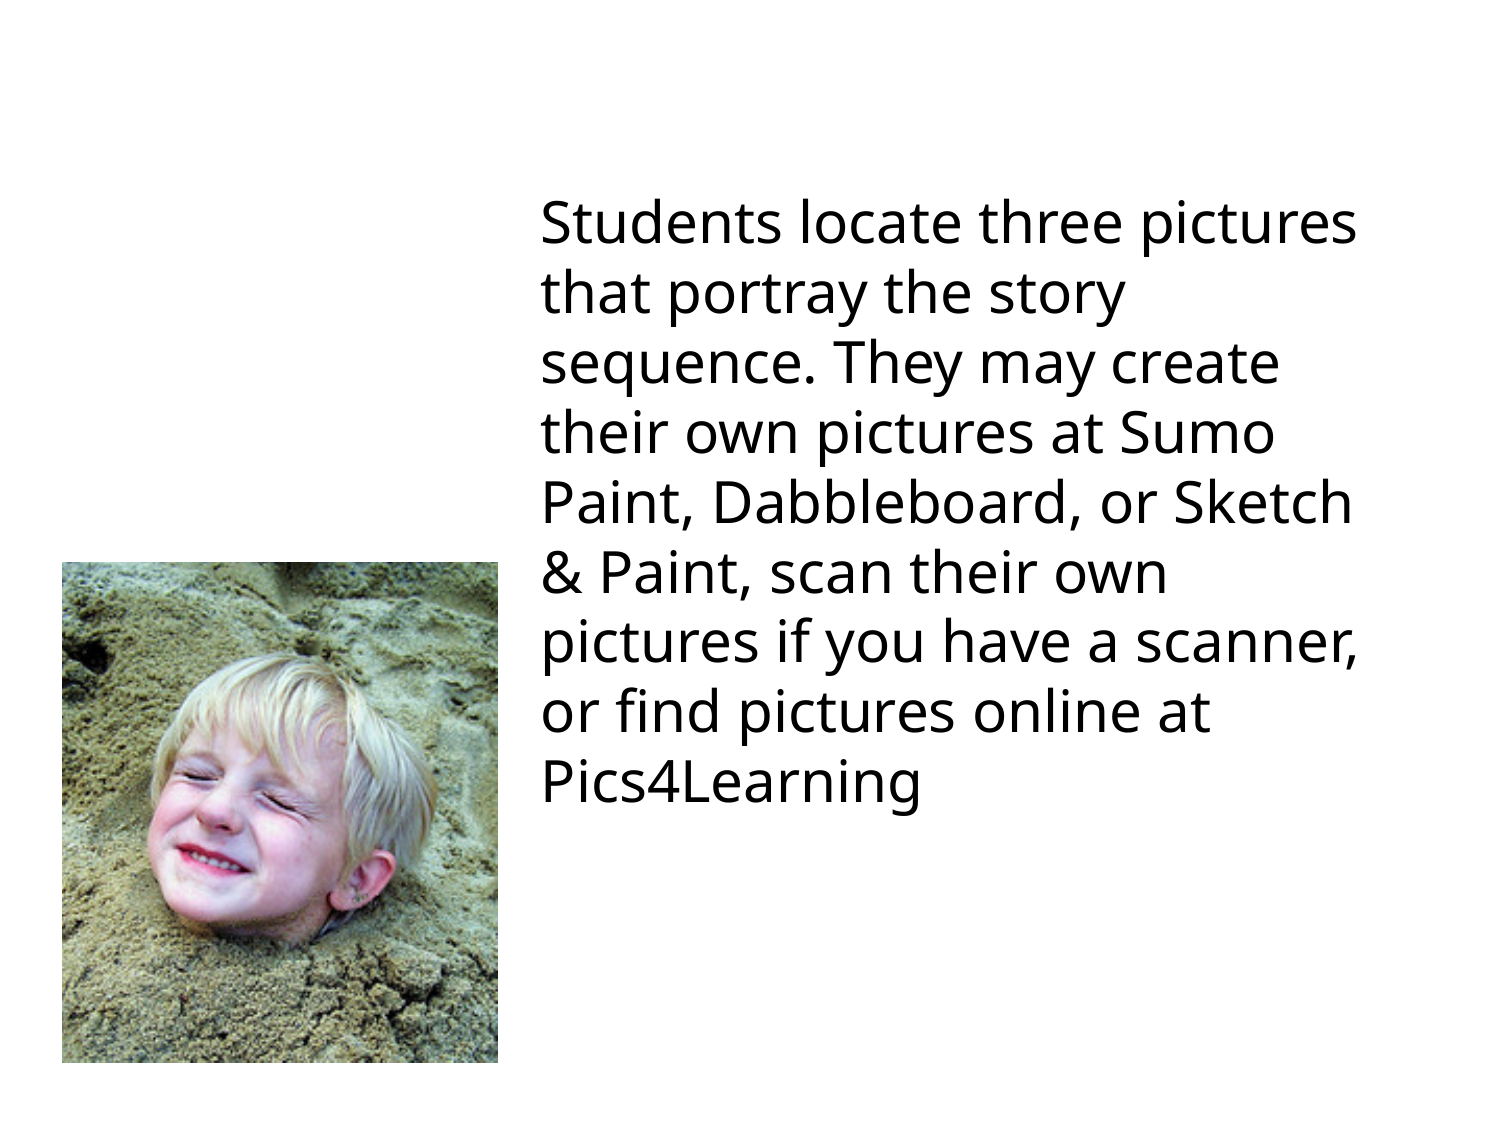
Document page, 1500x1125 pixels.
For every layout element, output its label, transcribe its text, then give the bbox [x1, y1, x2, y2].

picture [62, 562, 499, 1063]
text_box Students locate three pictures that portray the story sequence. They may create their own pictures at Sumo Paint, Dabbleboard, or Sketch & Paint, scan their own pictures if you have a scanner, or find pictures online at Pics4Learning [526, 37, 1414, 892]
